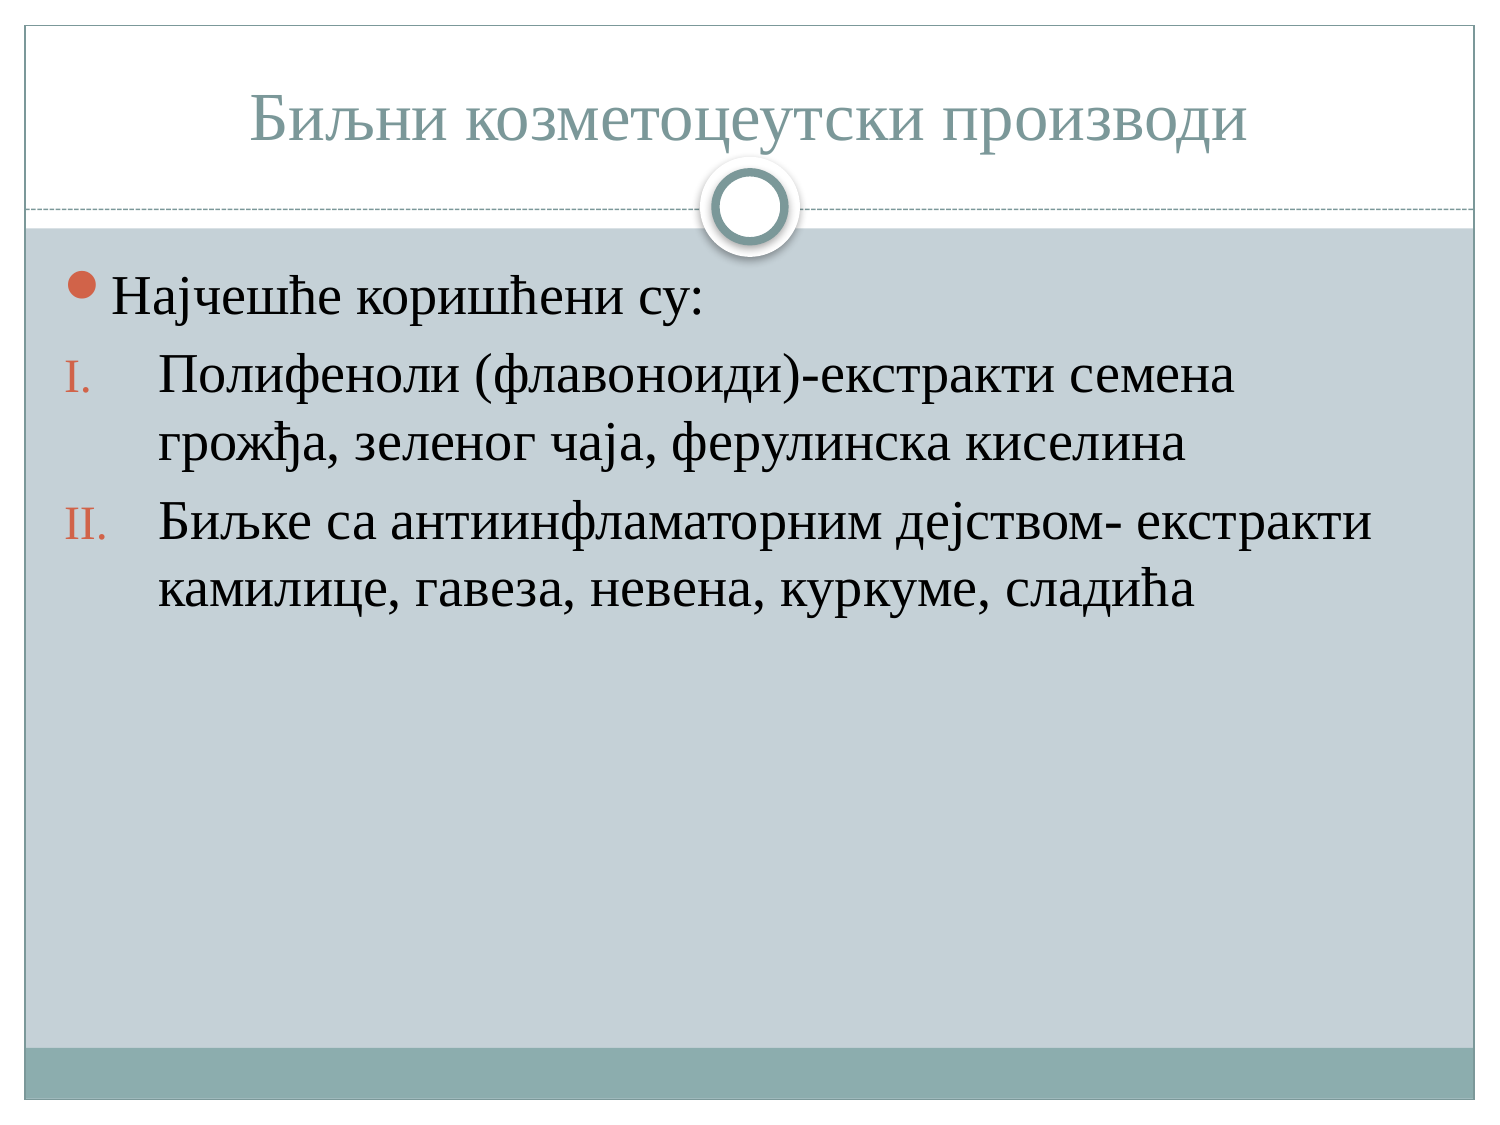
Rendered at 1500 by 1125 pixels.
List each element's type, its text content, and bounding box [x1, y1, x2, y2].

title Биљни козметоцеутски производи [49, 37, 1450, 162]
list Најчешће коришћени су: Полифеноли (флавоноиди)-екстракти семена грожђа, зеленог чаја, ферулинска киселина Биљке са антиинфламаторним дејством- екстракти камилице, гавеза, невена, куркуме, сладића [49, 250, 1445, 1001]
